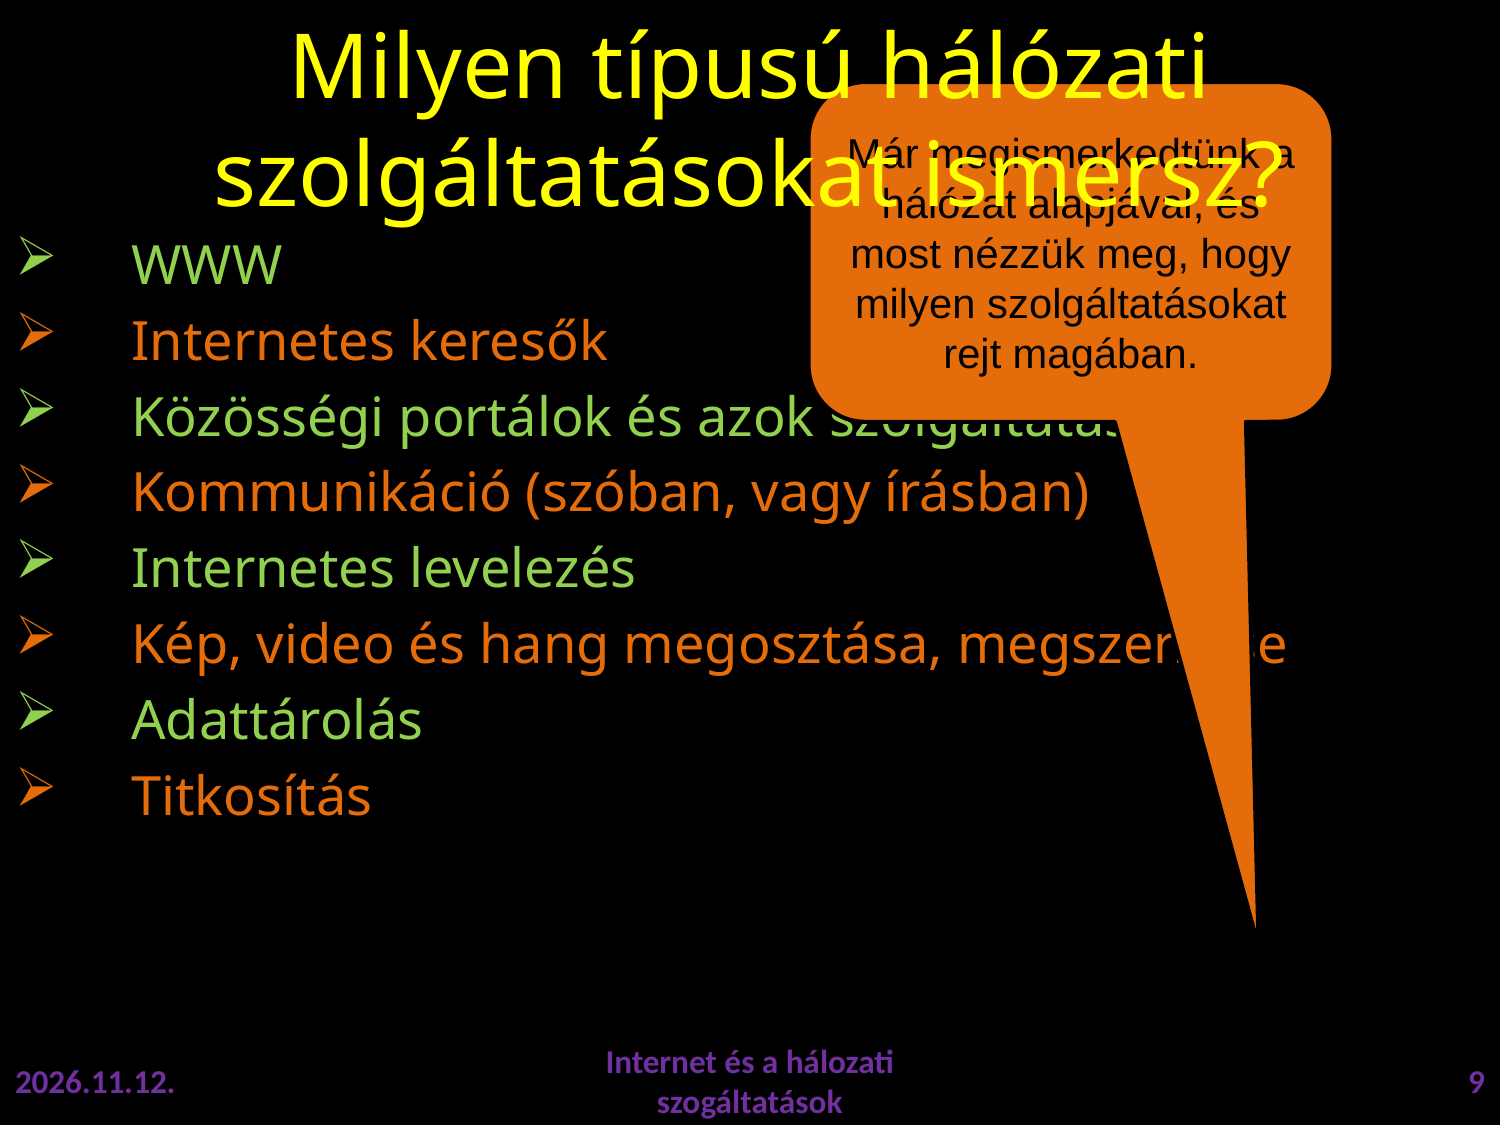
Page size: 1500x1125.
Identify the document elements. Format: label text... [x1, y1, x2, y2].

slide_number 9 [1116, 1034, 1500, 1125]
footer Internet és a hálozati szogáltatások [512, 1034, 988, 1125]
text_box Már megismerkedtünk a hálózat alapjával, és most nézzük meg, hogy milyen szolgáltatásokat rejt magában. [806, 233, 1336, 950]
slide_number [0, 1034, 373, 1125]
title Milyen típusú hálózati szolgáltatásokat ismersz? [0, 0, 1500, 233]
list WWW Internetes keresők Közösségi portálok és azok szolgáltatásai Kommunikáció (szóban, vagy írásban) Internetes levelezés Kép, video és hang megosztása, megszerzése Adattárolás Titkosítás [0, 233, 1500, 1125]
